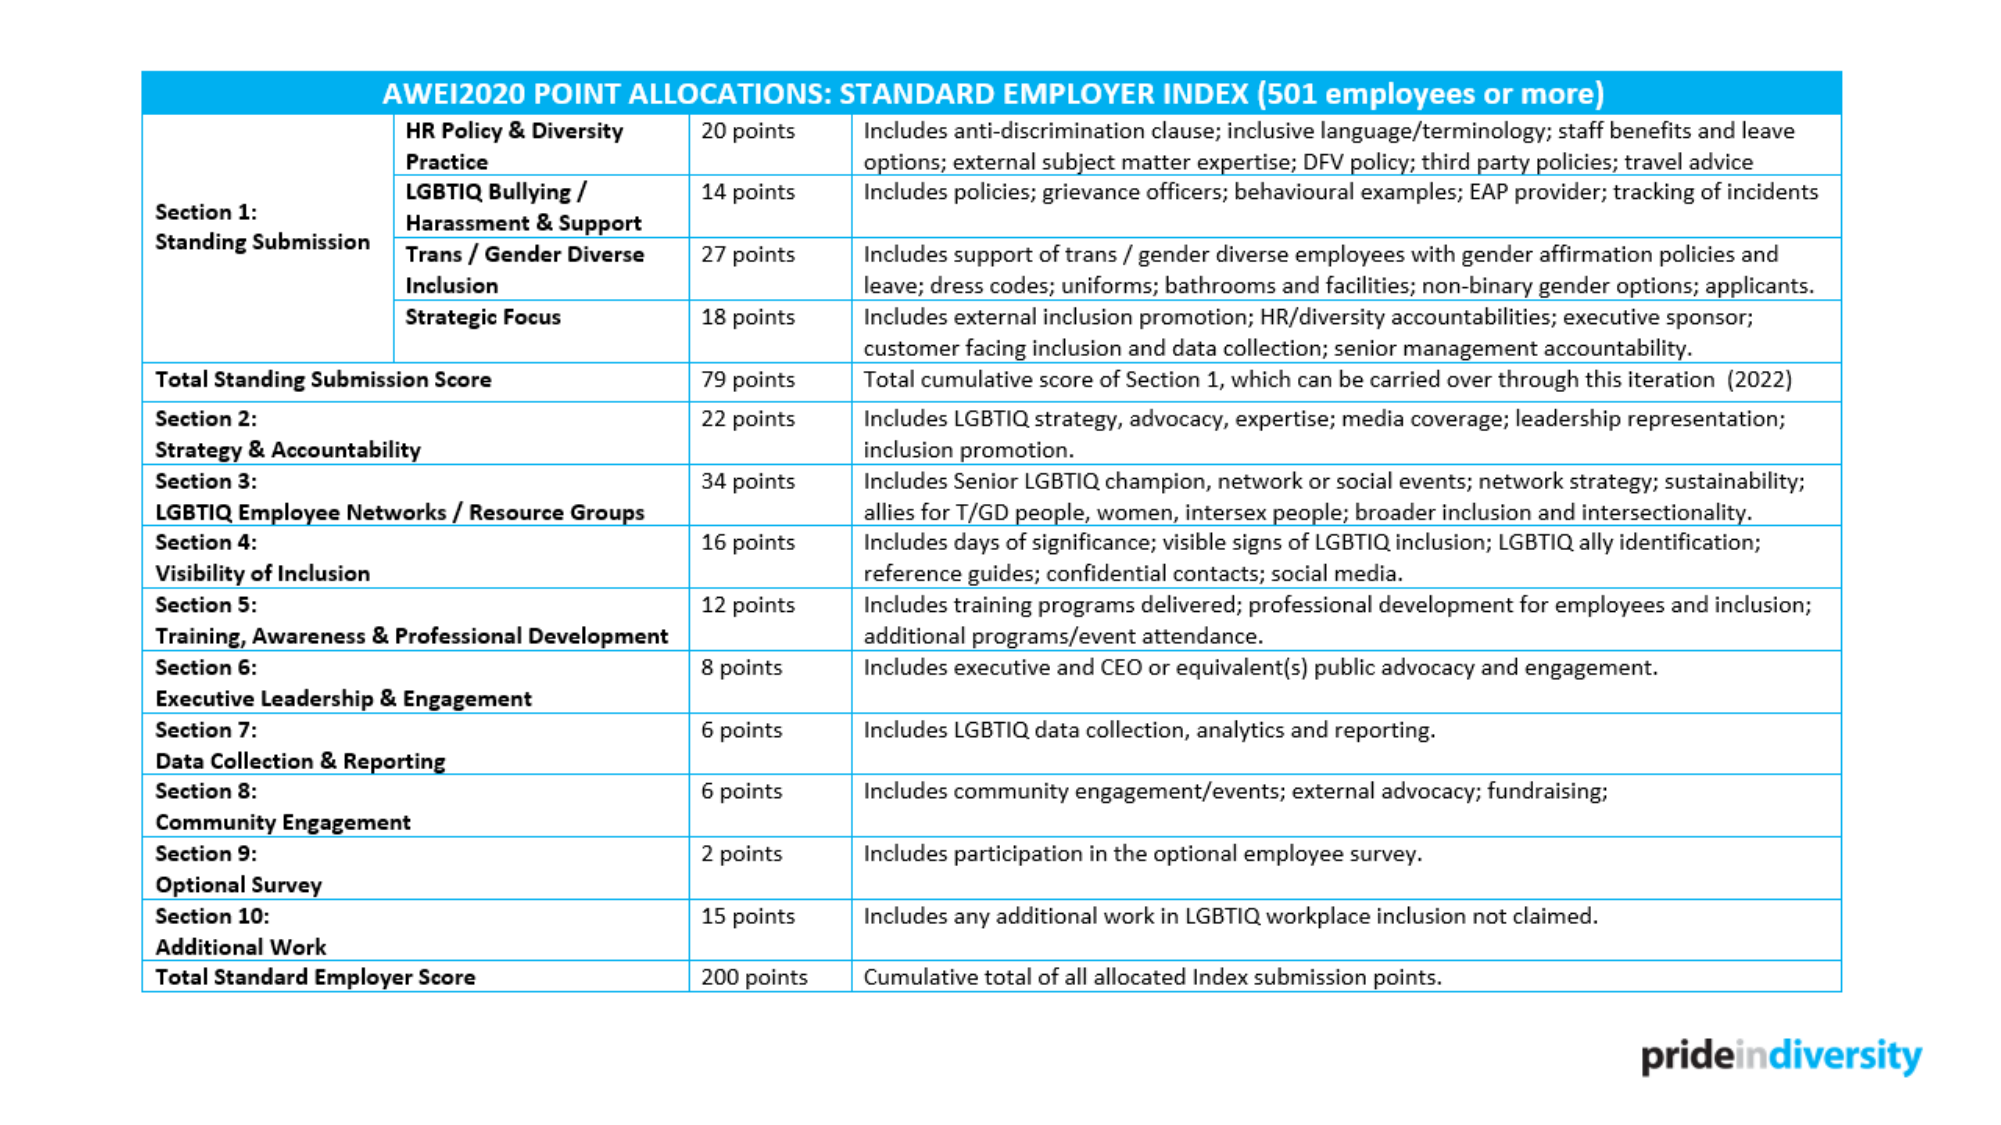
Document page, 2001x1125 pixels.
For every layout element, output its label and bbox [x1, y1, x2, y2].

picture [1625, 1021, 1966, 1103]
picture [137, 54, 1852, 999]
